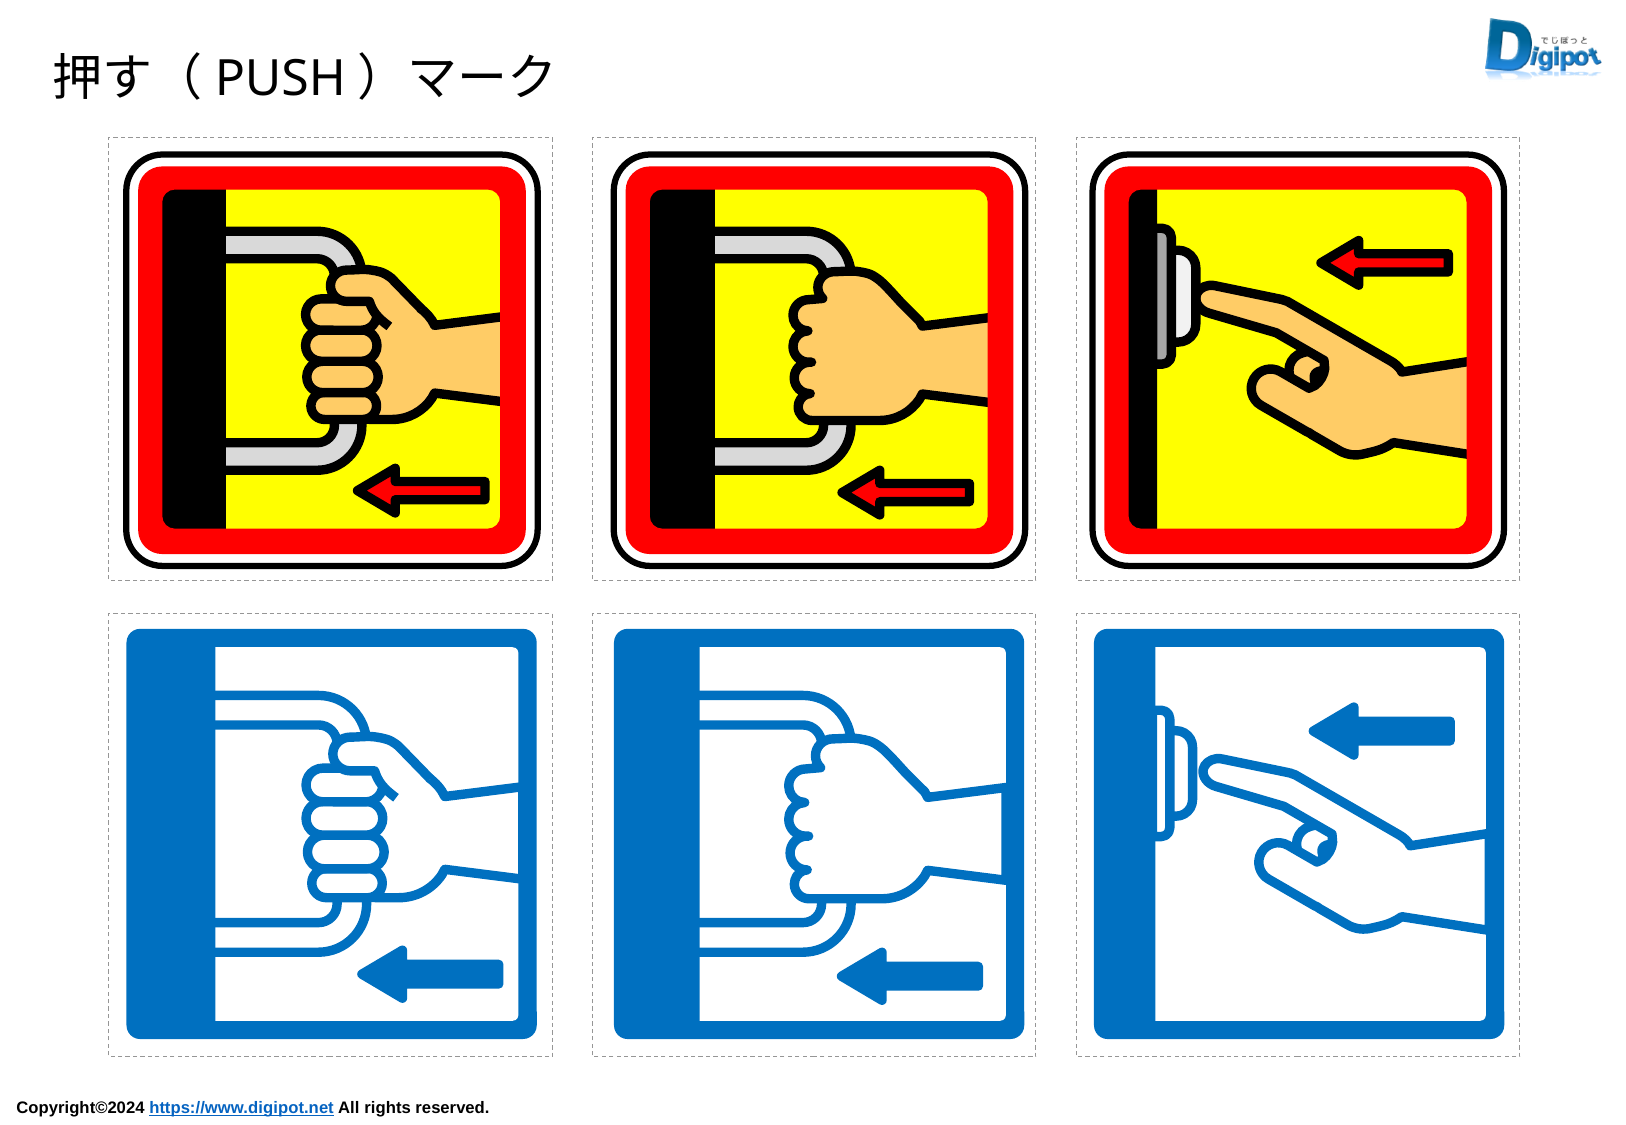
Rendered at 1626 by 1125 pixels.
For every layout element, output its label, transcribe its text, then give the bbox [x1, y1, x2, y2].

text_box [613, 628, 1025, 1040]
text_box 押す（PUSH）マーク [37, 38, 573, 113]
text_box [126, 154, 538, 566]
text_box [1092, 154, 1504, 566]
picture [1485, 18, 1602, 82]
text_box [613, 154, 1026, 566]
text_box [126, 628, 537, 1040]
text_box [1093, 628, 1505, 1040]
